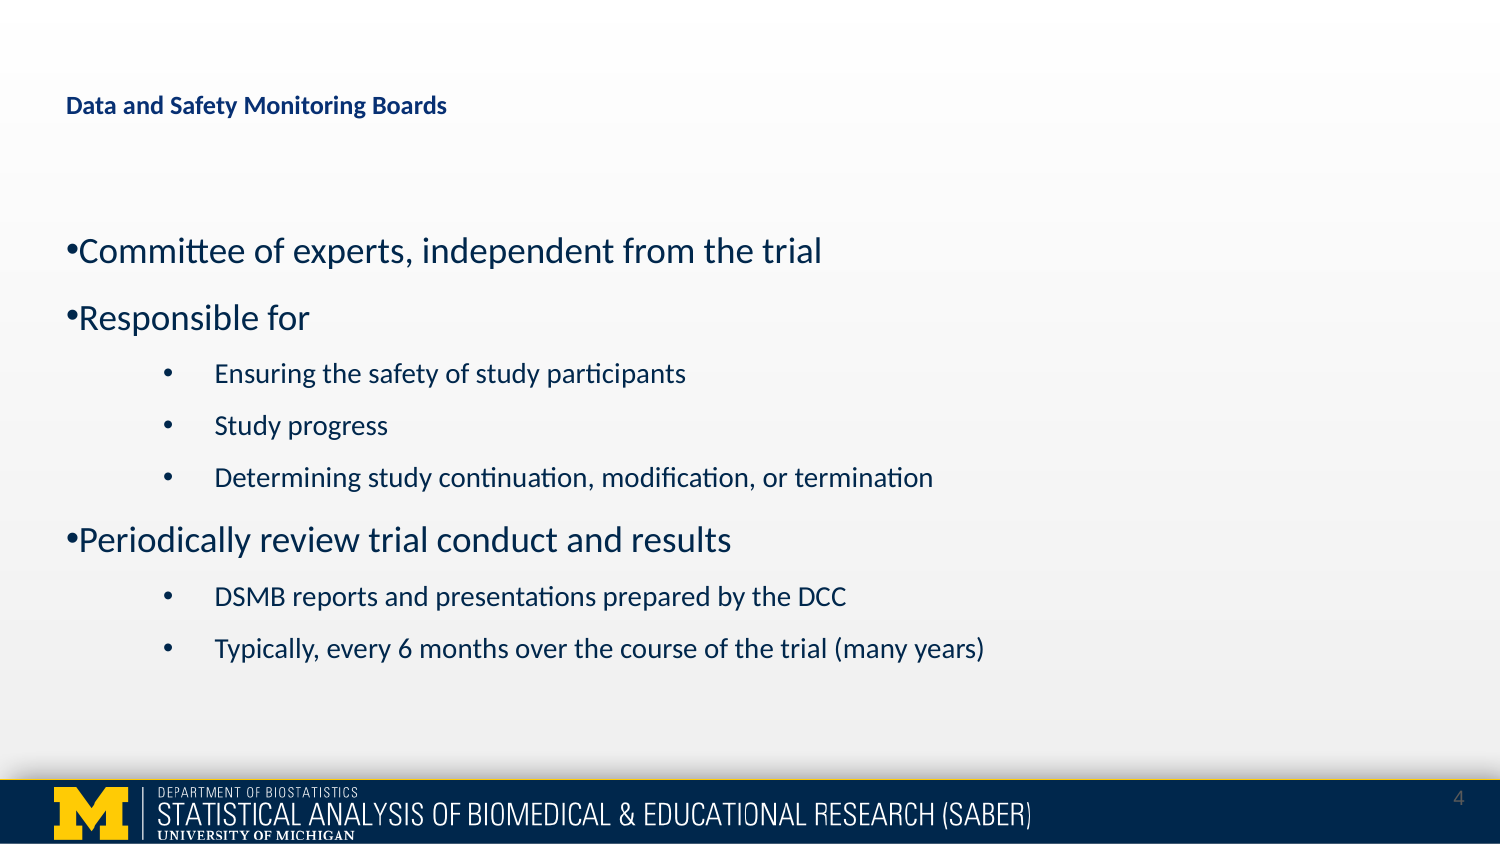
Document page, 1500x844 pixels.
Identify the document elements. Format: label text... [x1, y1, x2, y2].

picture [54, 787, 1030, 840]
title Data and Safety Monitoring Boards [51, 72, 1449, 167]
list Committee of experts, independent from the trial Responsible for Ensuring the safety of study participants Study progress Determining study continuation, modification, or termination Periodically review trial conduct and results DSMB reports and presentations prepared by the DCC Typically, every 6 months over the course of the trial (many years) [51, 189, 1449, 750]
slide_number 4 [1389, 764, 1480, 830]
